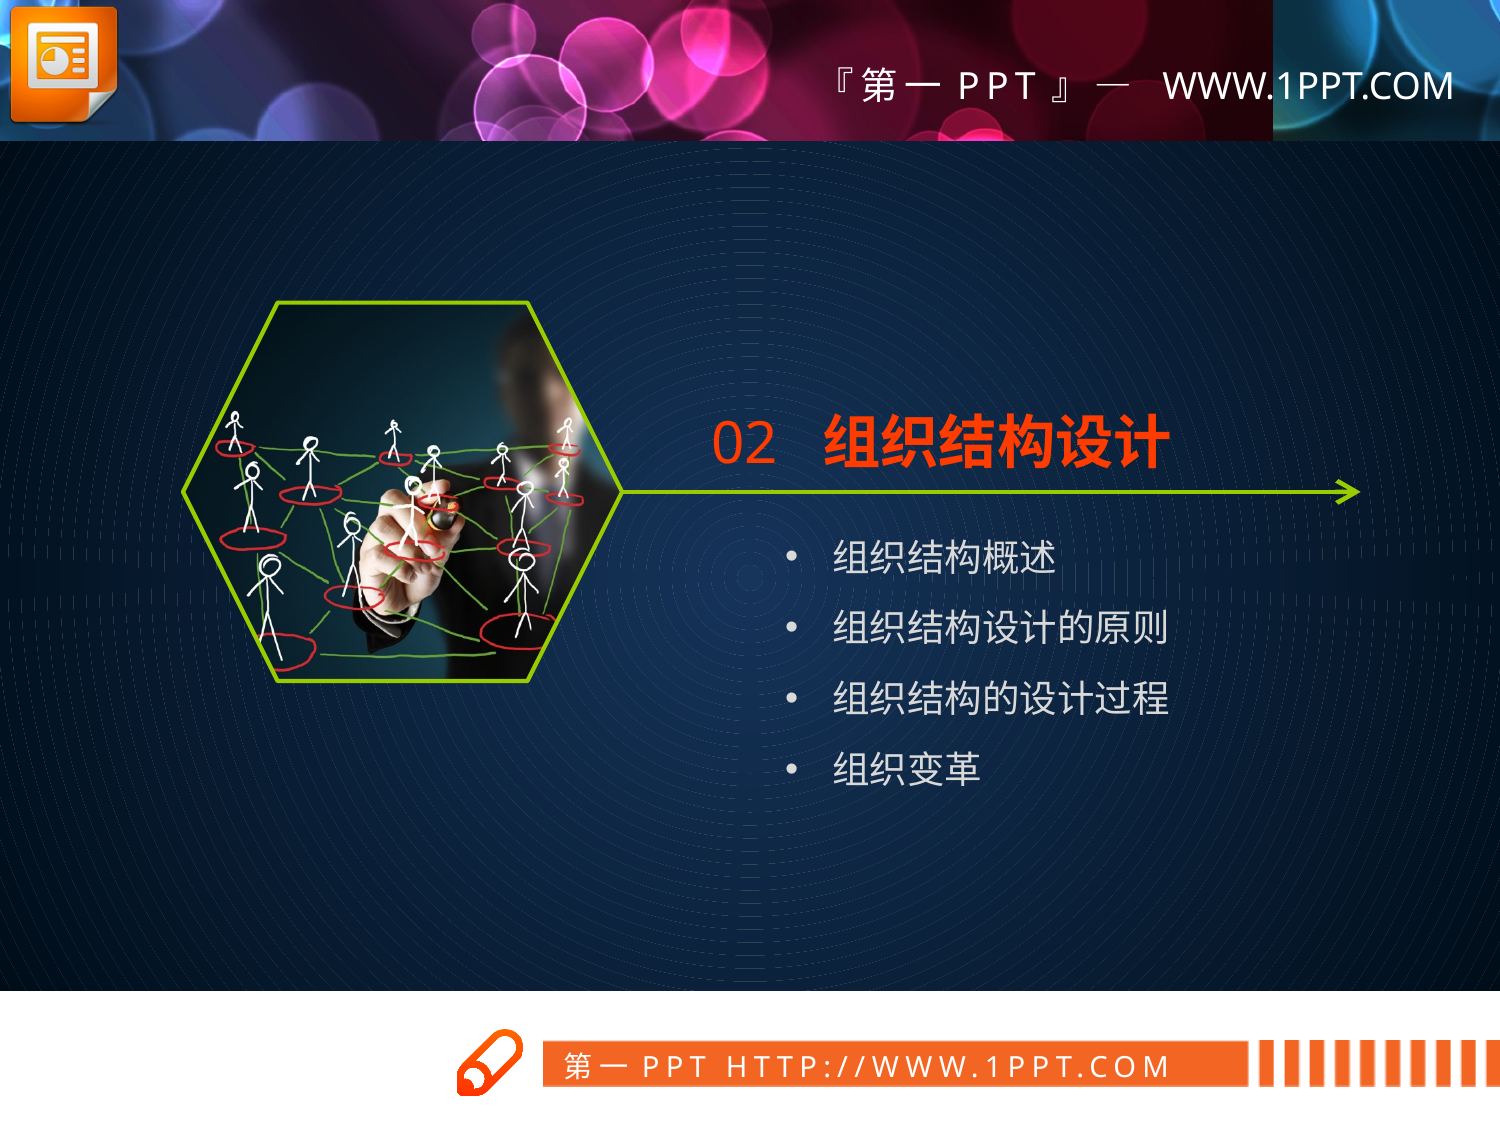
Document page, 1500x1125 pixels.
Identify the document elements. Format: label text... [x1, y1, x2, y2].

text_box 组织结构设计的原则 [770, 596, 1361, 657]
picture [0, 0, 1500, 141]
text_box 组织变革 [770, 738, 1361, 799]
text_box 组织结构概述 [770, 526, 1361, 586]
picture [543, 1040, 1500, 1087]
text_box 02 组织结构设计 [522, 397, 1361, 483]
text_box 组织结构的设计过程 [770, 667, 1361, 728]
text_box [181, 300, 624, 684]
